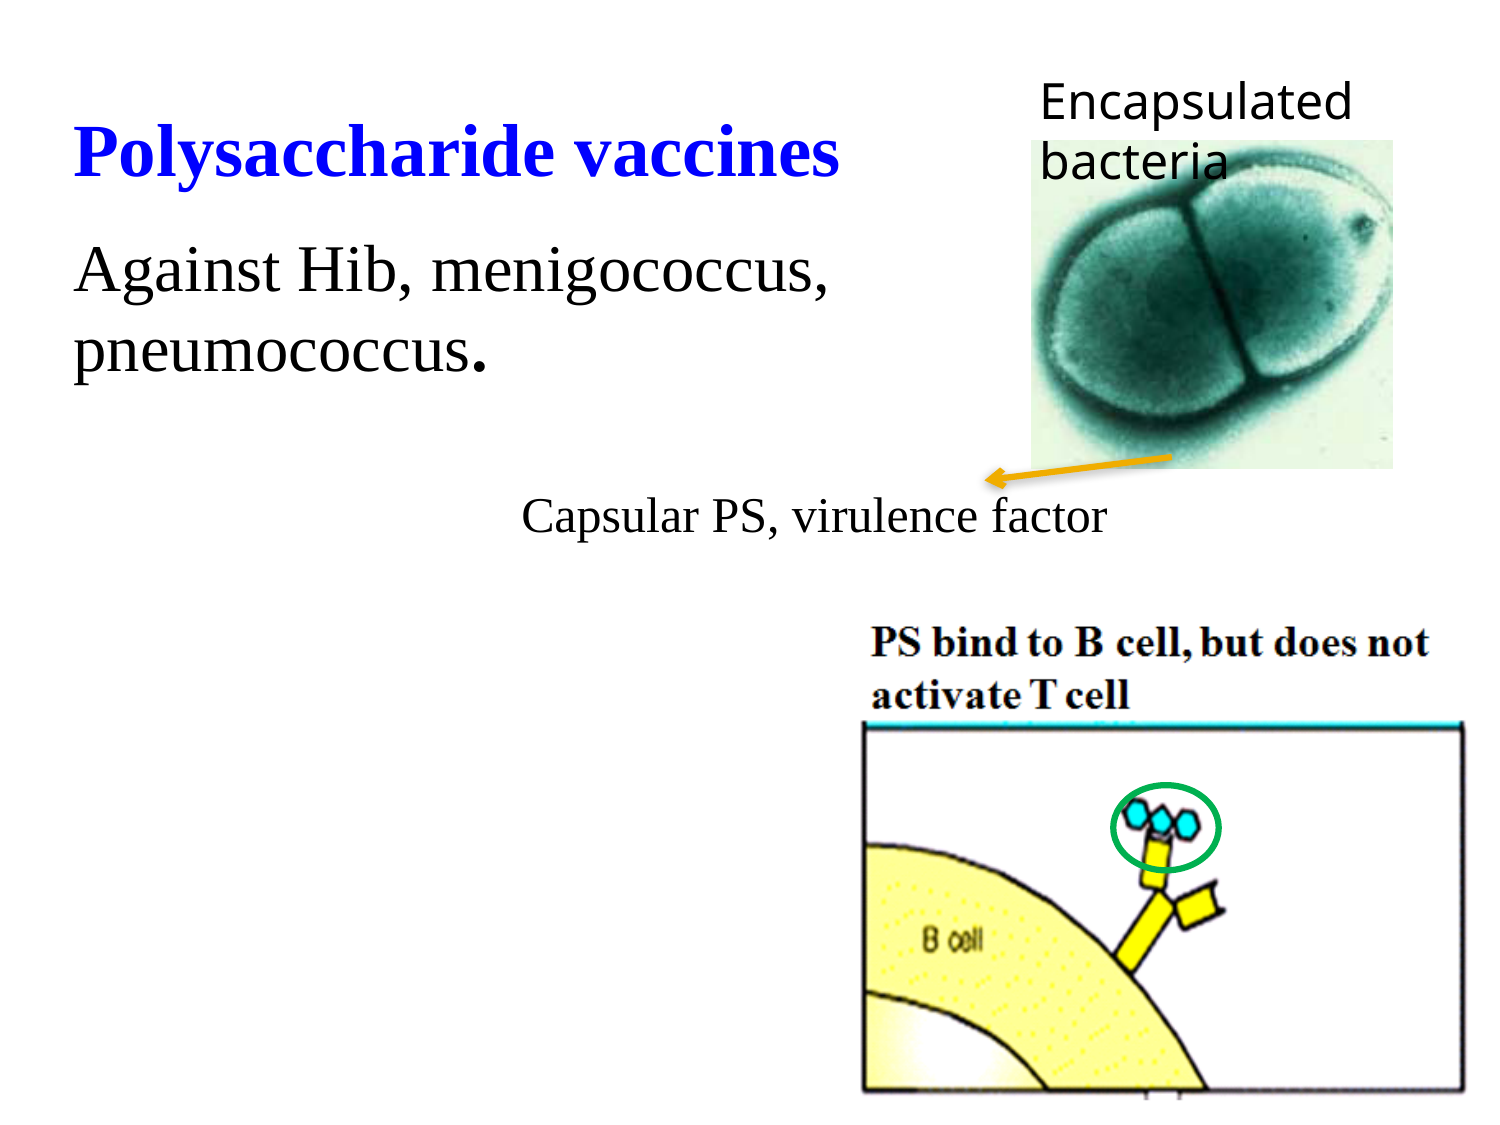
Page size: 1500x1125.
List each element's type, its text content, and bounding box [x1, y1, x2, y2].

text_box Polysaccharide vaccines Against Hib, menigococcus, pneumococcus. [58, 93, 1025, 392]
picture [1031, 140, 1393, 469]
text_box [984, 456, 1172, 481]
picture [843, 599, 1474, 1102]
text_box Encapsulated bacteria [1025, 62, 1500, 198]
text_box Capsular PS, virulence factor [506, 474, 1124, 550]
